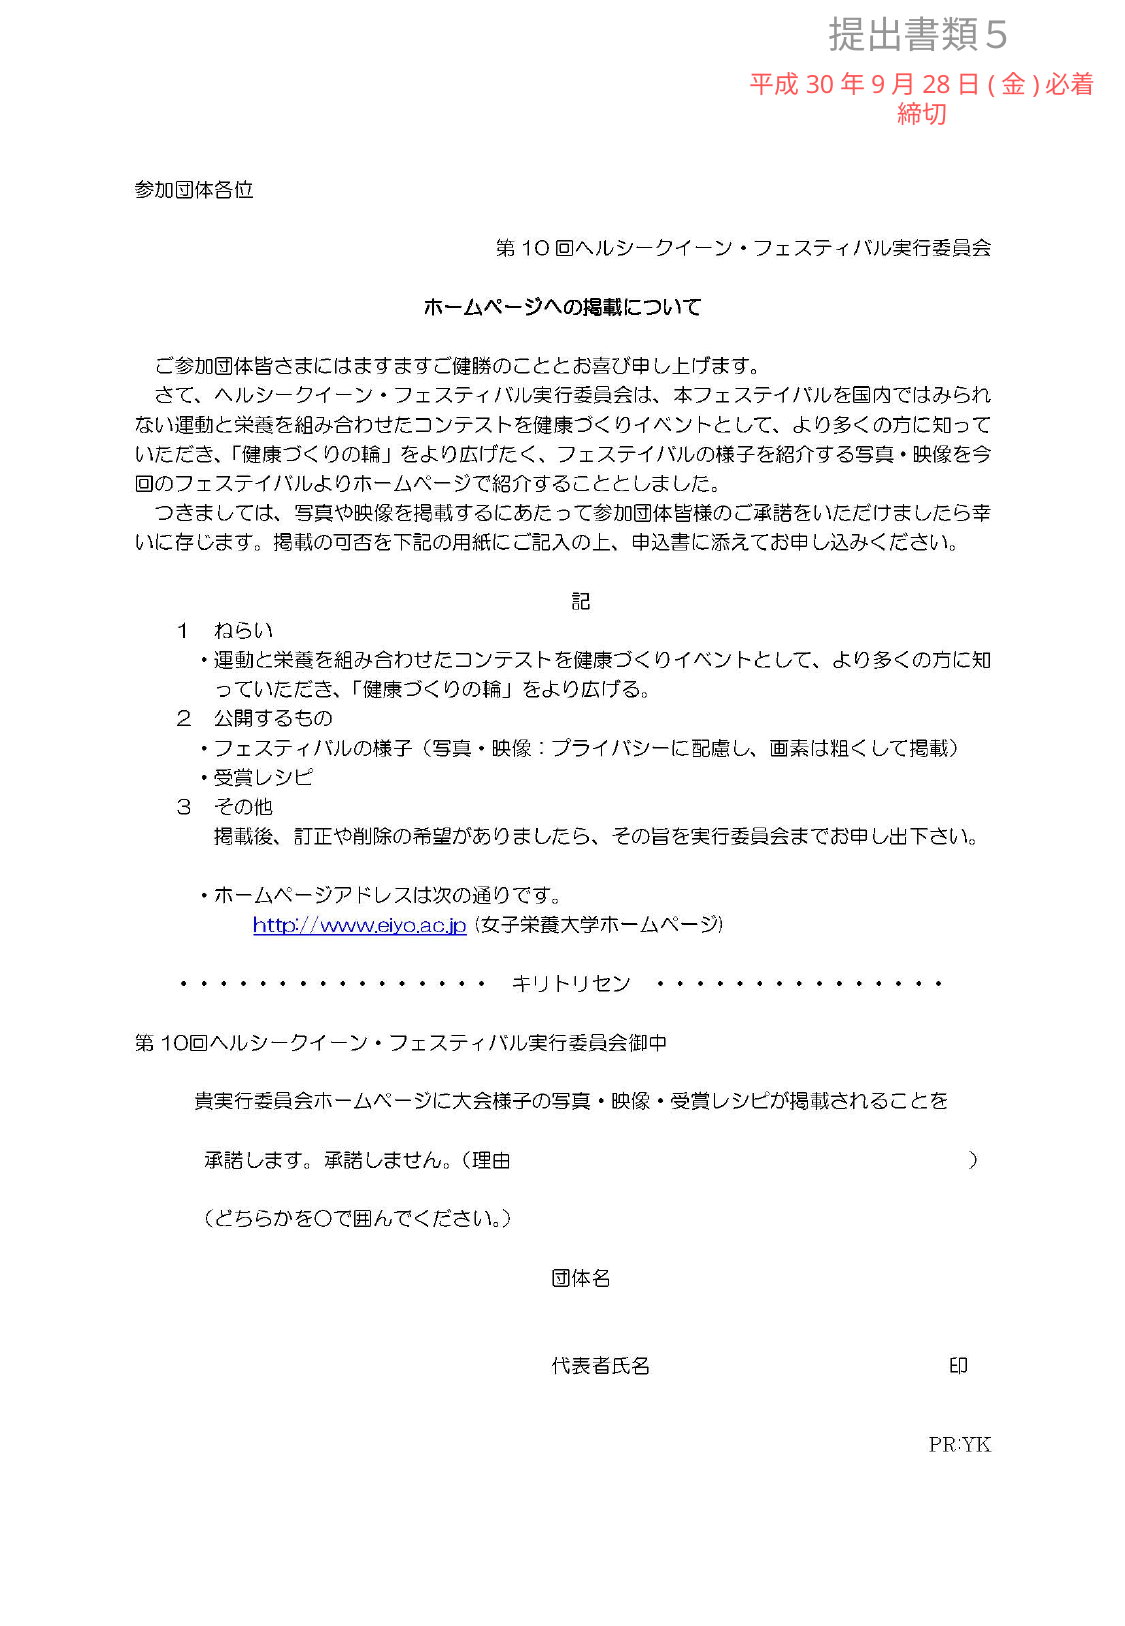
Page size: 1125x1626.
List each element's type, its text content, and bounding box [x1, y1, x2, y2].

text_box 提出書類５ 平成30年9月28日(金)必着締切 [727, 9, 1118, 21]
text_box 提出書類５ 平成30年9月28日(金)必着締切 [727, 82, 1118, 131]
picture [0, 150, 1125, 1573]
text_box [19, 21, 1118, 82]
